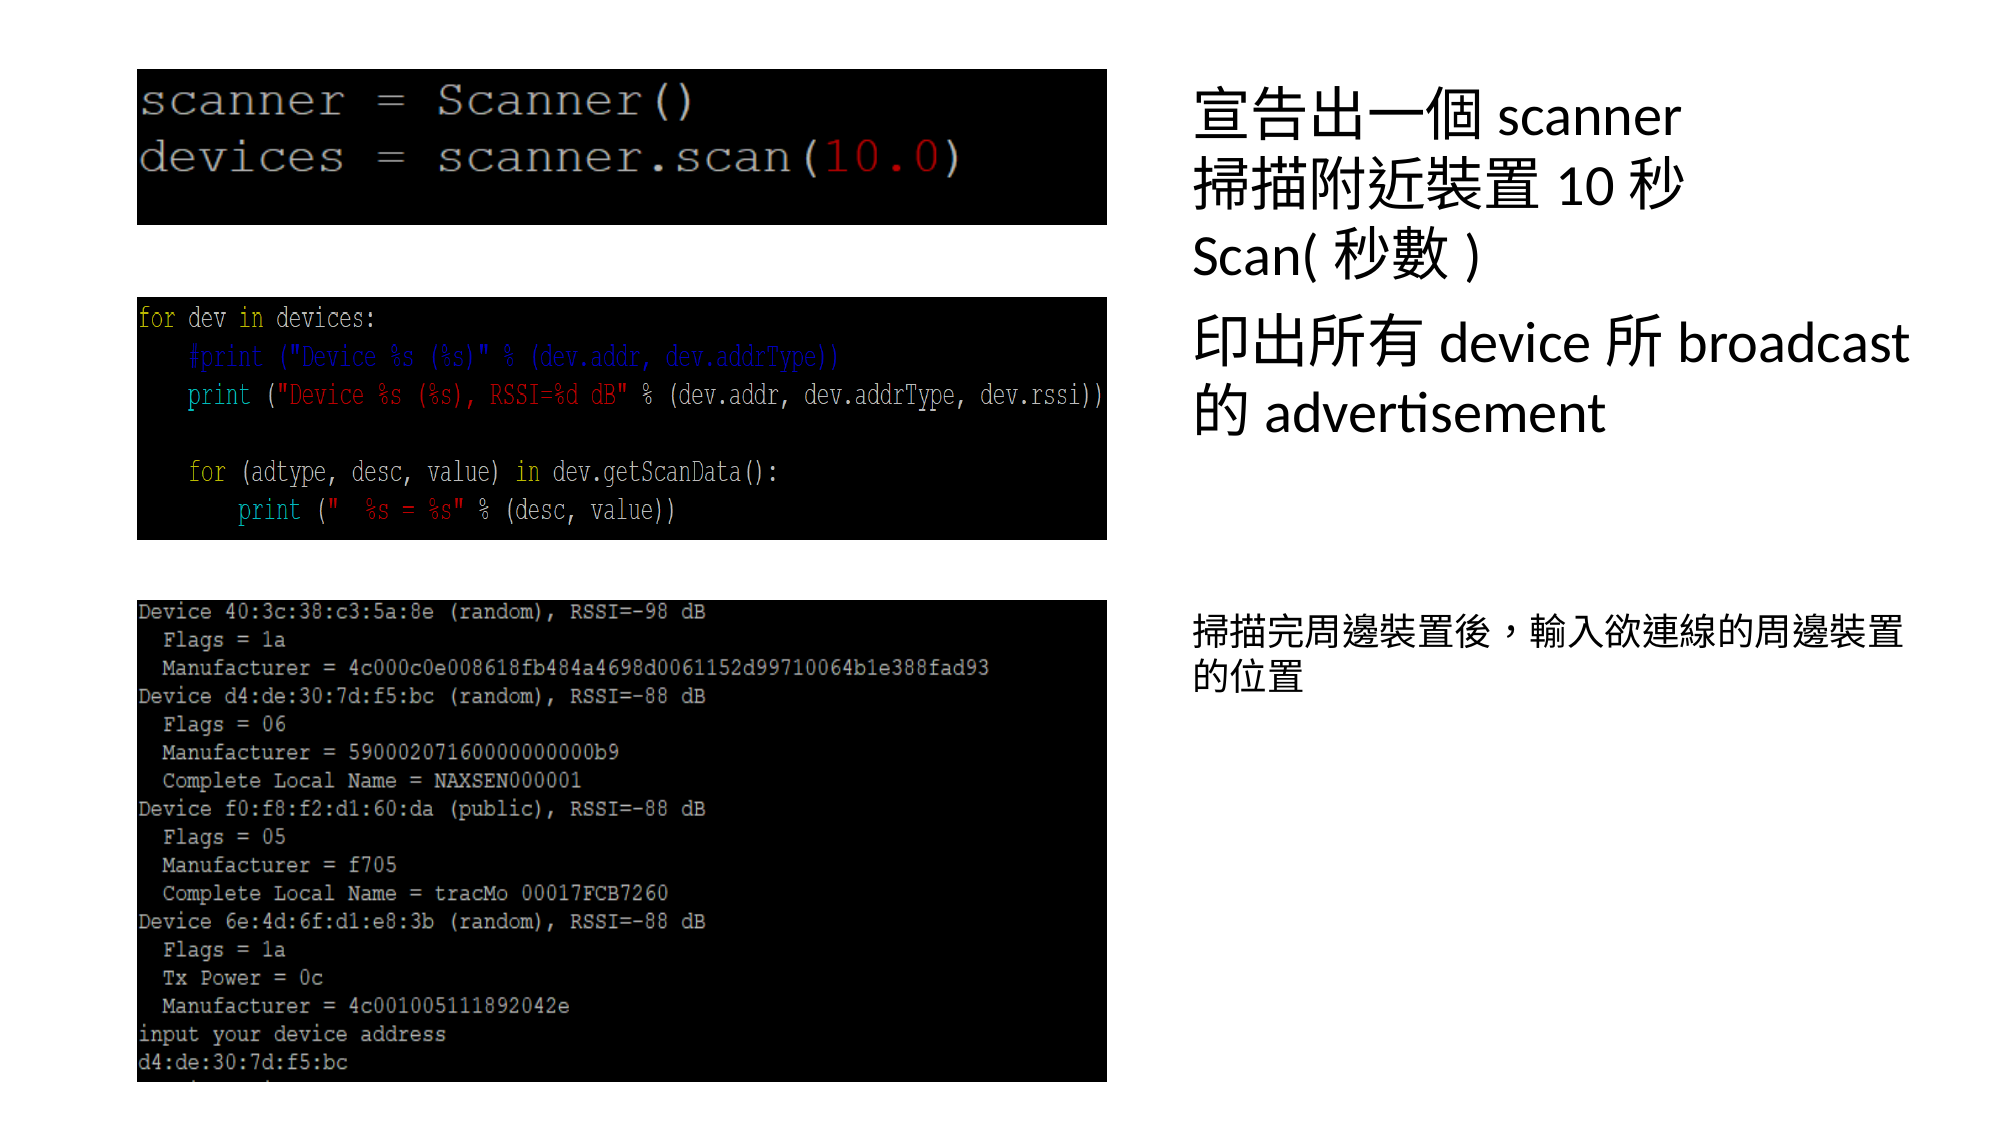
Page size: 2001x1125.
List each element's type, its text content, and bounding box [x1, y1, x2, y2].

text_box 宣告出一個scanner 掃描附近裝置10秒 Scan(秒數) [1177, 69, 1899, 295]
picture [137, 297, 1107, 540]
text_box 印出所有device所broadcast 的advertisement [1177, 297, 1927, 452]
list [137, 69, 1107, 225]
text_box 掃描完周邊裝置後，輸入欲連線的周邊裝置的位置 [1177, 600, 1927, 705]
picture [137, 600, 1107, 1082]
